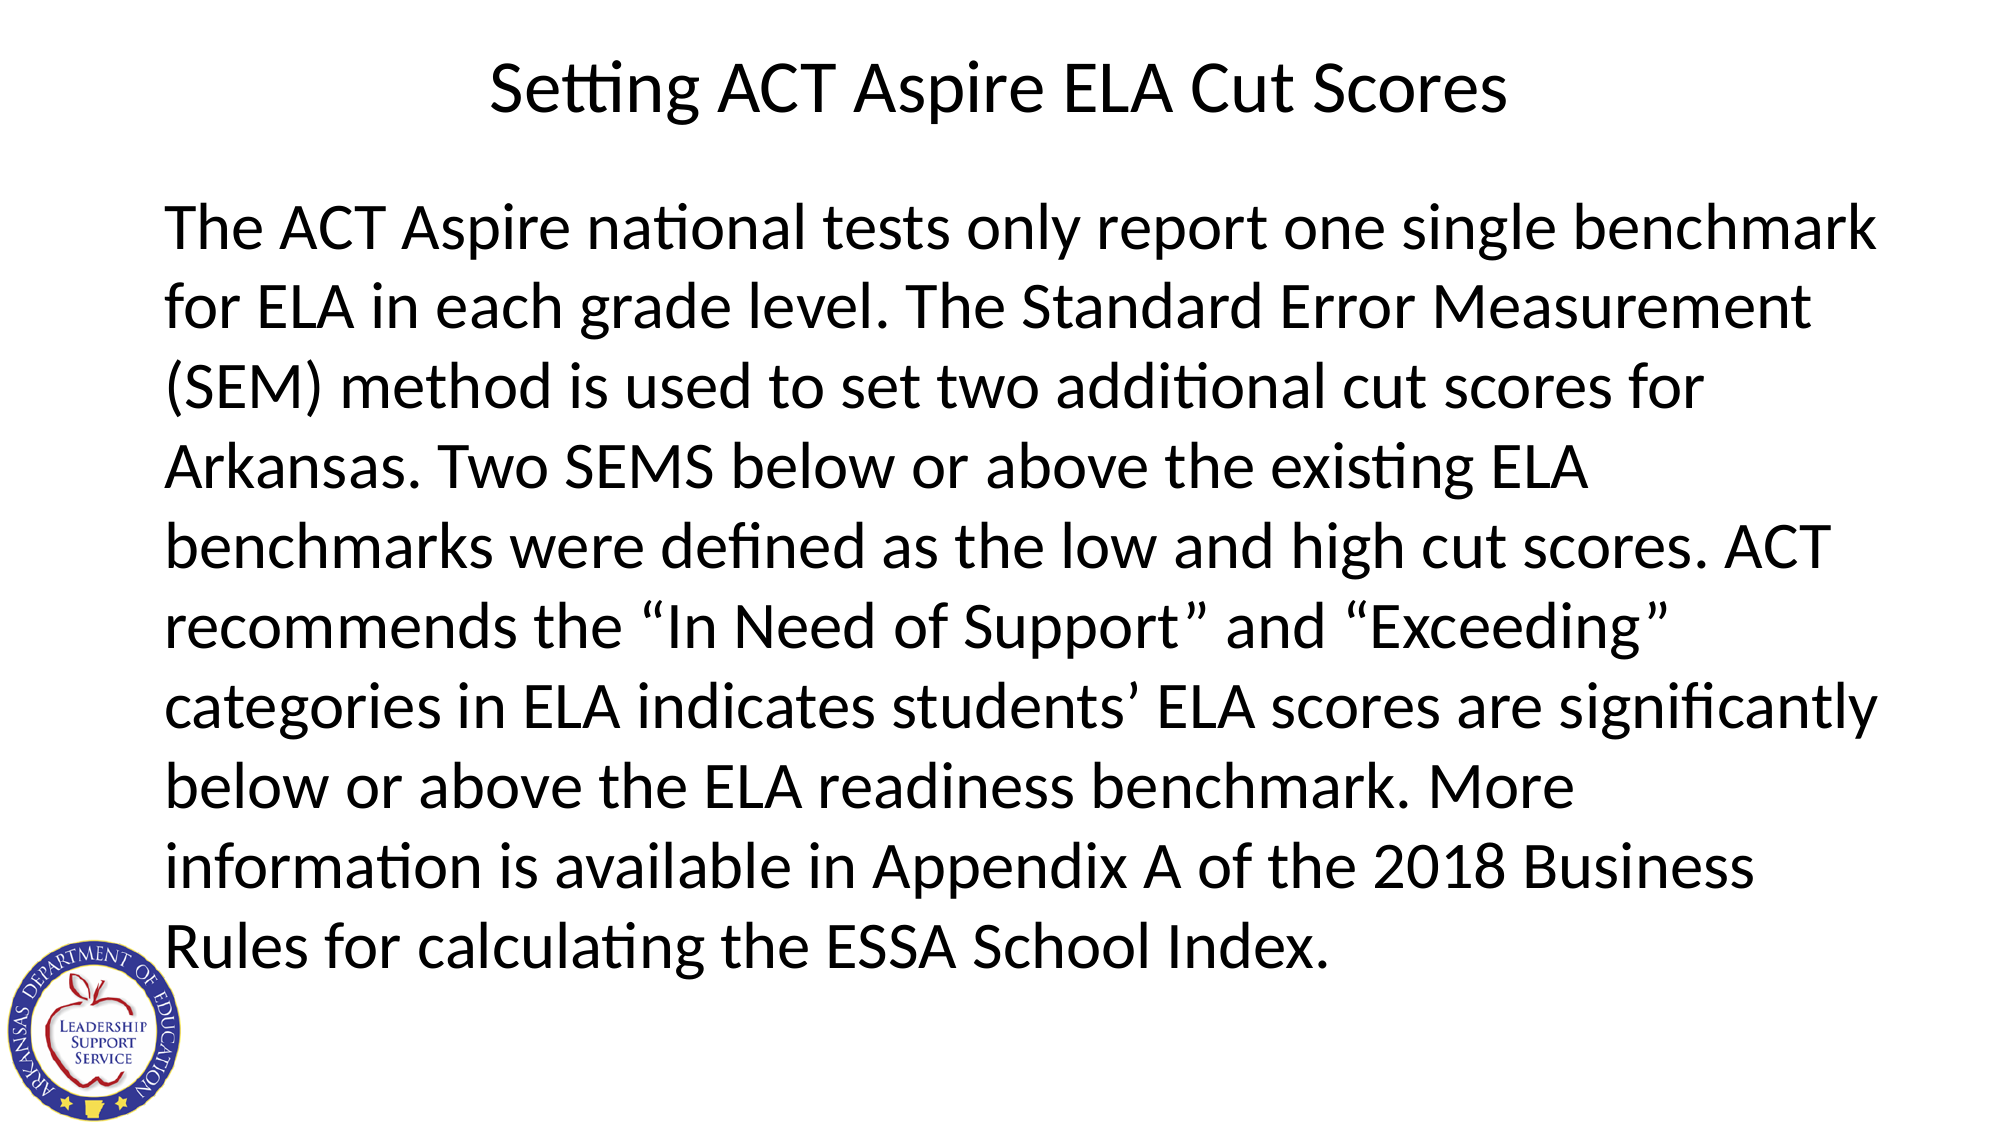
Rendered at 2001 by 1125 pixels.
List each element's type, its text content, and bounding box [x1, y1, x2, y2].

picture [3, 935, 184, 1123]
text_box Setting ACT Aspire ELA Cut Scores [36, 40, 1964, 154]
text_box The ACT Aspire national tests only report one single benchmark for ELA in each grade level. The Standard Error Measurement (SEM) method is used to set two additional cut scores for Arkansas. Two SEMS below or above the existing ELA benchmarks were defined as the low and high cut scores. ACT recommends the “In Need of Support” and “Exceeding” categories in ELA indicates students’ ELA scores are significantly below or above the ELA readiness benchmark. More information is available in Appendix A of the 2018 Business Rules for calculating the ESSA School Index. [149, 175, 1922, 990]
